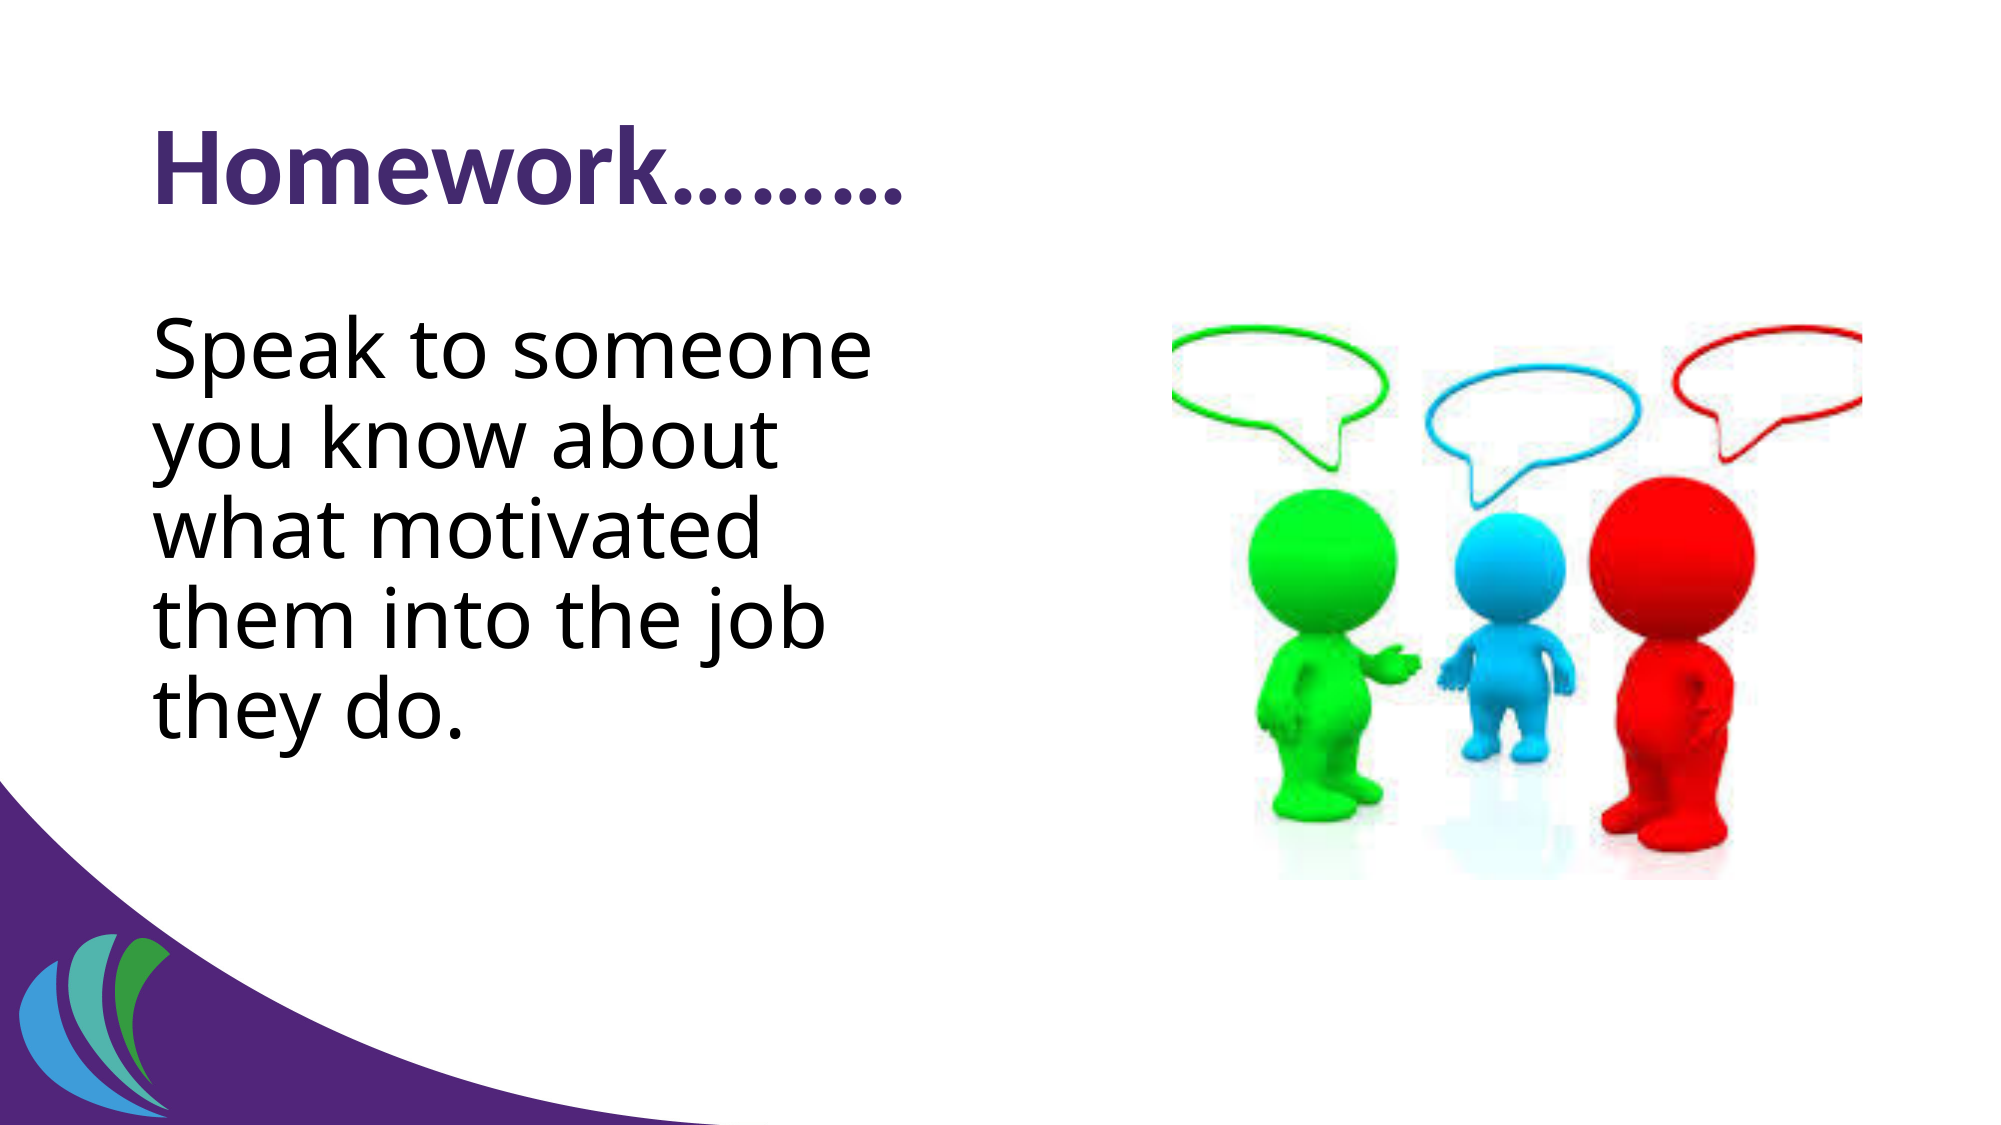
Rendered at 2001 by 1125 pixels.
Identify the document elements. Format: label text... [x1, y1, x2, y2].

picture [0, 1, 2000, 1125]
title Homework……… [137, 59, 1863, 278]
list Speak to someone you know about what motivated them into the job they do. [137, 299, 988, 1014]
